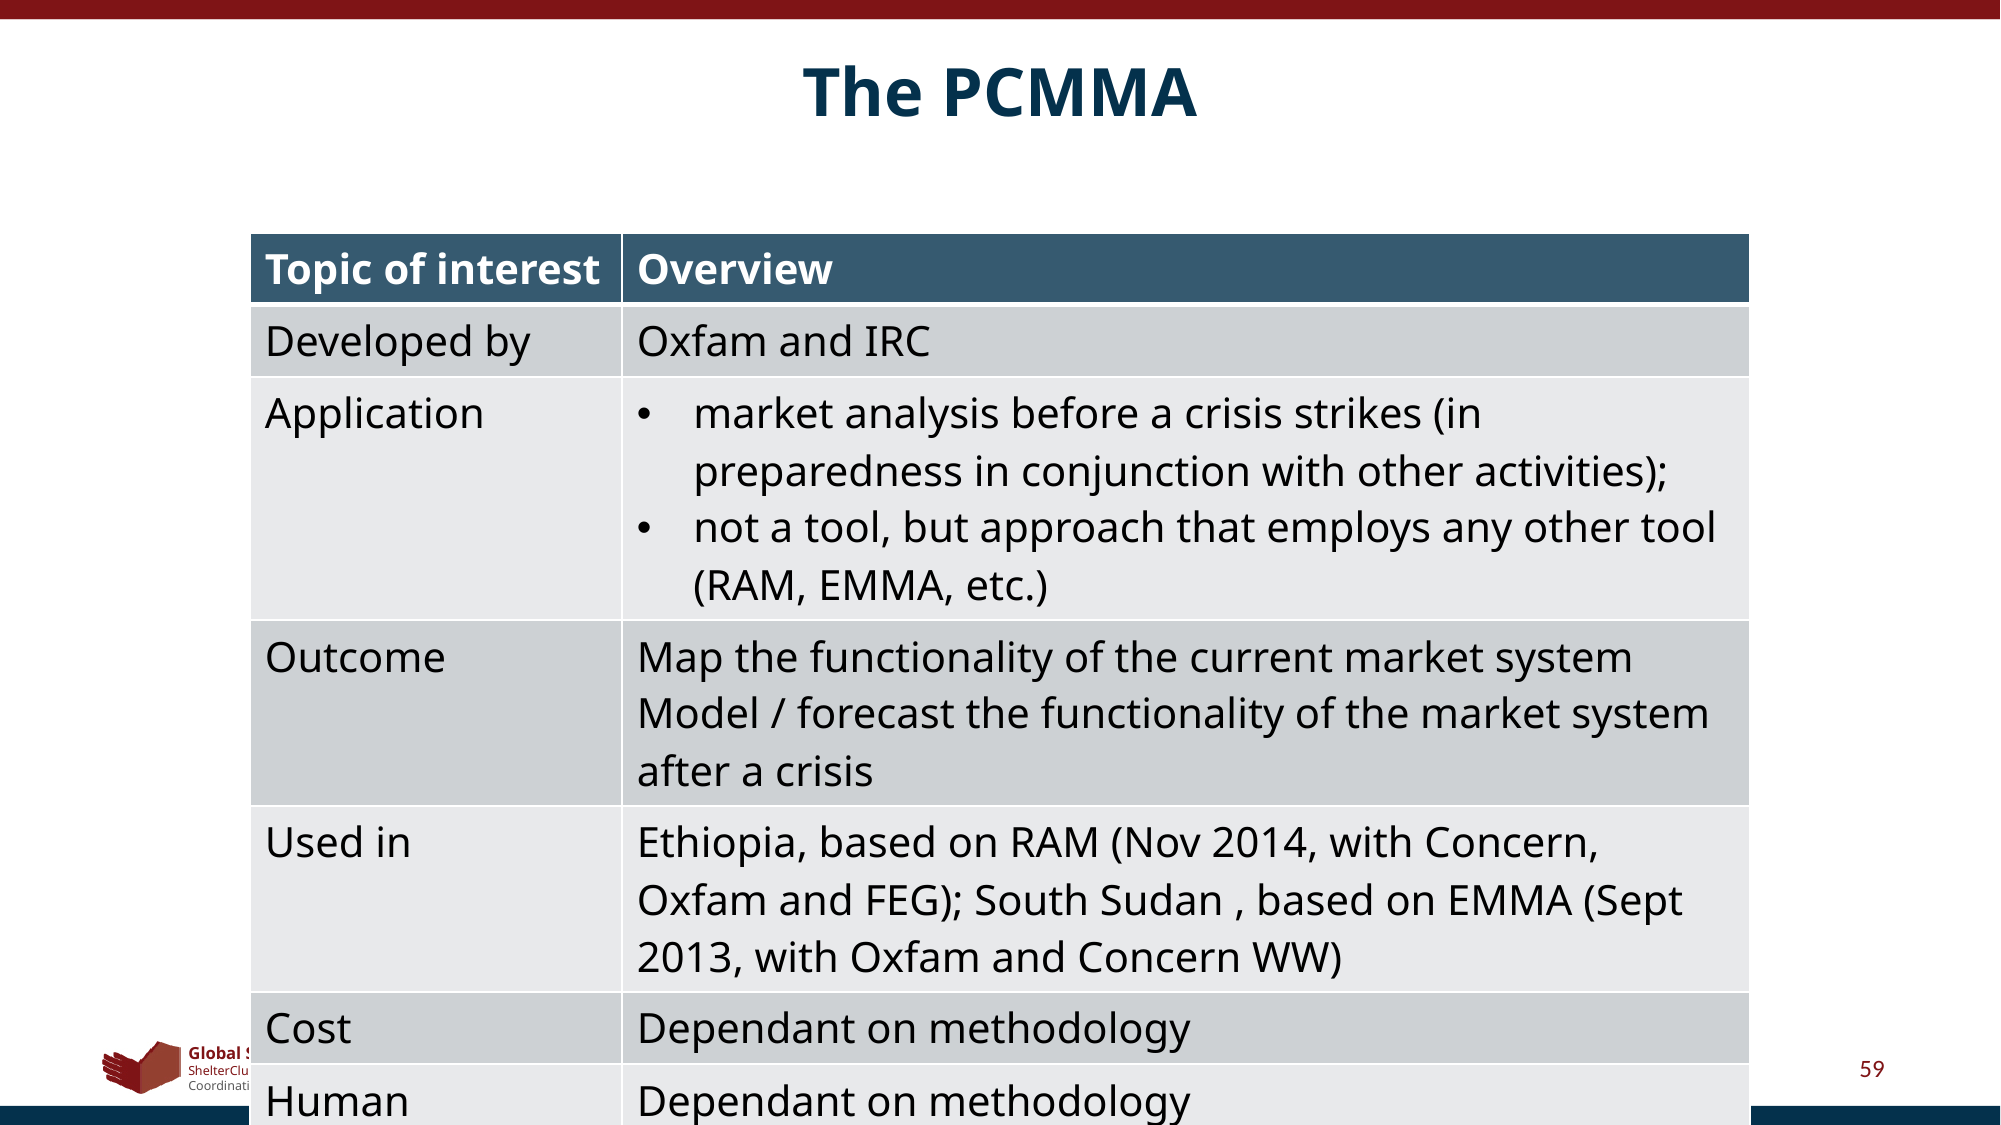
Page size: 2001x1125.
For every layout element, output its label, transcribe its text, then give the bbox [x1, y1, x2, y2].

table_header Topic of interest [251, 234, 621, 302]
title The PCMMA [324, 7, 1675, 173]
table_cell Application [251, 378, 621, 619]
picture [102, 1041, 181, 1094]
table_cell Ethiopia, based on RAM (Nov 2014, with Concern, Oxfam and FEG); South Sudan , based on EMMA (Sept 2013, with Oxfam and Concern WW) [623, 807, 1749, 991]
table_cell Human resources [251, 1065, 621, 1125]
table_cell Outcome [251, 621, 621, 805]
slide_number 59 [1751, 1037, 1900, 1098]
table_header Overview [623, 234, 1749, 302]
table_cell Map the functionality of the current market system Model / forecast the functionality of the market system after a crisis [623, 621, 1749, 805]
table_cell Developed by [251, 307, 621, 376]
table_cell Cost [251, 993, 621, 1063]
table_cell Dependant on methodology [623, 1065, 1749, 1125]
table_cell Used in [251, 807, 621, 991]
table_cell Oxfam and IRC [623, 307, 1749, 376]
table_cell Dependant on methodology [623, 993, 1749, 1063]
table_cell market analysis before a crisis strikes (in preparedness in conjunction with other activities); not a tool, but approach that employs any other tool (RAM, EMMA, etc.) [623, 378, 1749, 619]
